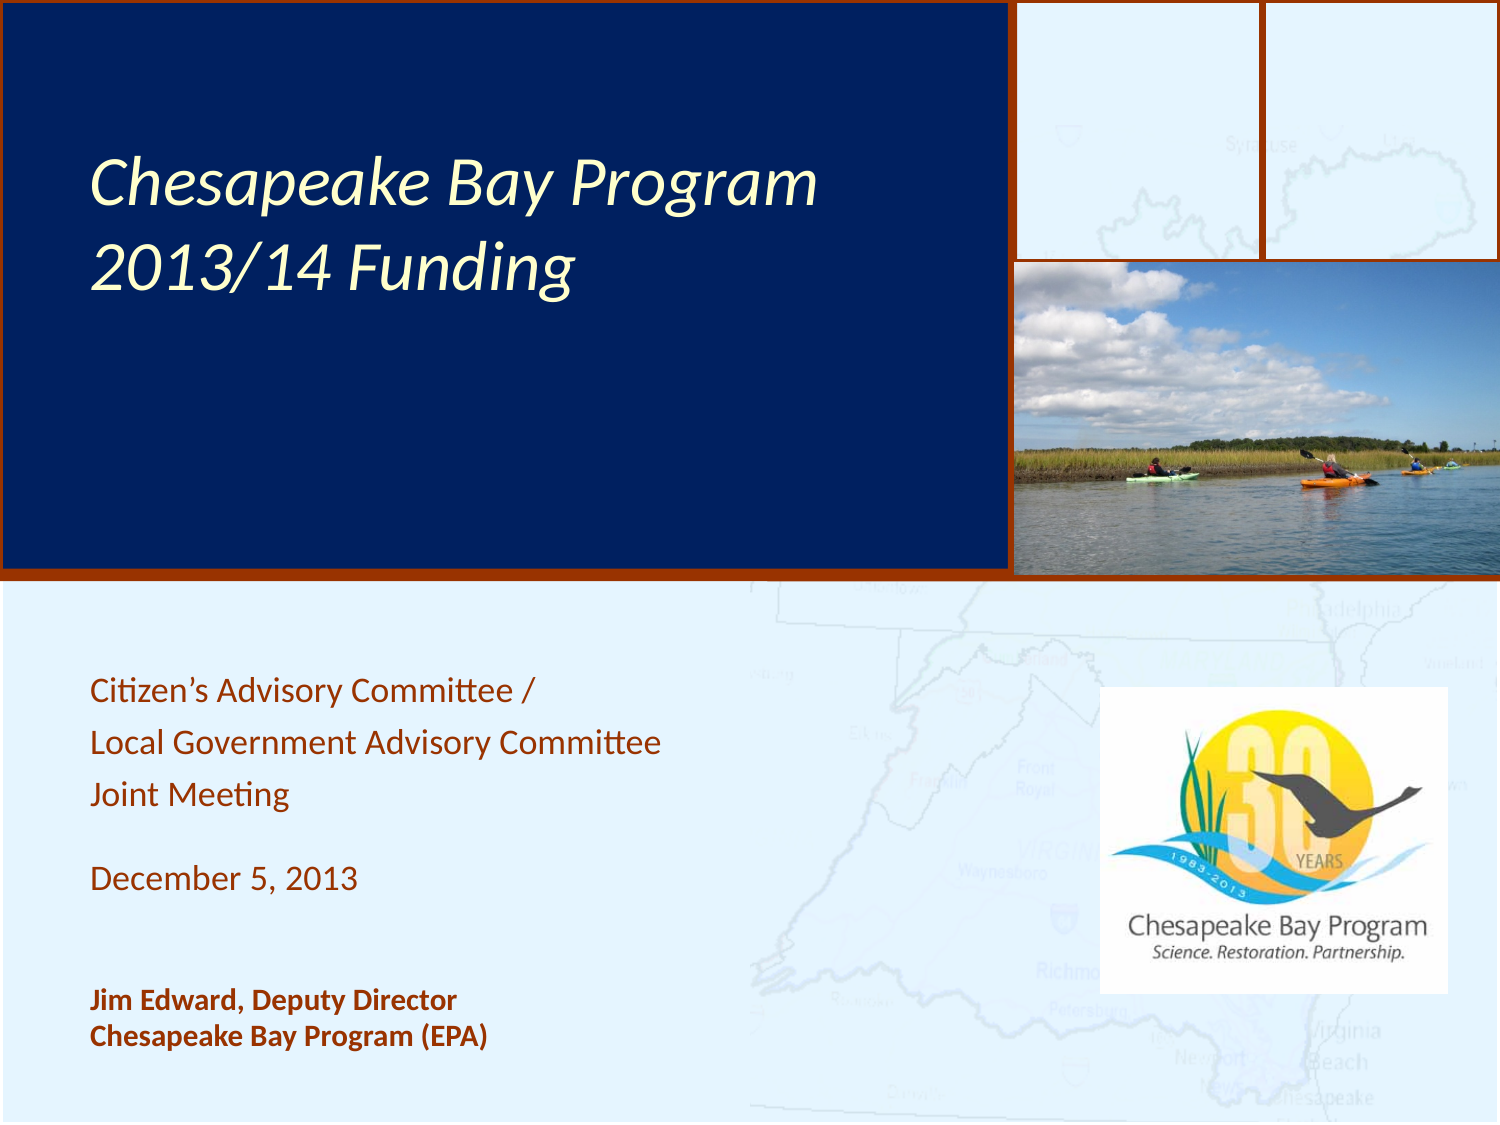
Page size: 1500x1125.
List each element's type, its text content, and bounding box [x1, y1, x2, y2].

text_box [0, 575, 1500, 1125]
picture [1099, 687, 1449, 994]
text_box [1013, 0, 1263, 261]
text_box Chesapeake Bay Program 2013/14 Funding [74, 127, 988, 313]
subtitle Citizen’s Advisory Committee / Local Government Advisory Committee Joint Meeting December 5, 2013 Jim Edward, Deputy Director Chesapeake Bay Program (EPA) [75, 650, 1013, 1063]
picture [1013, 262, 1500, 576]
text_box [1263, 0, 1500, 261]
text_box [0, 0, 1012, 574]
